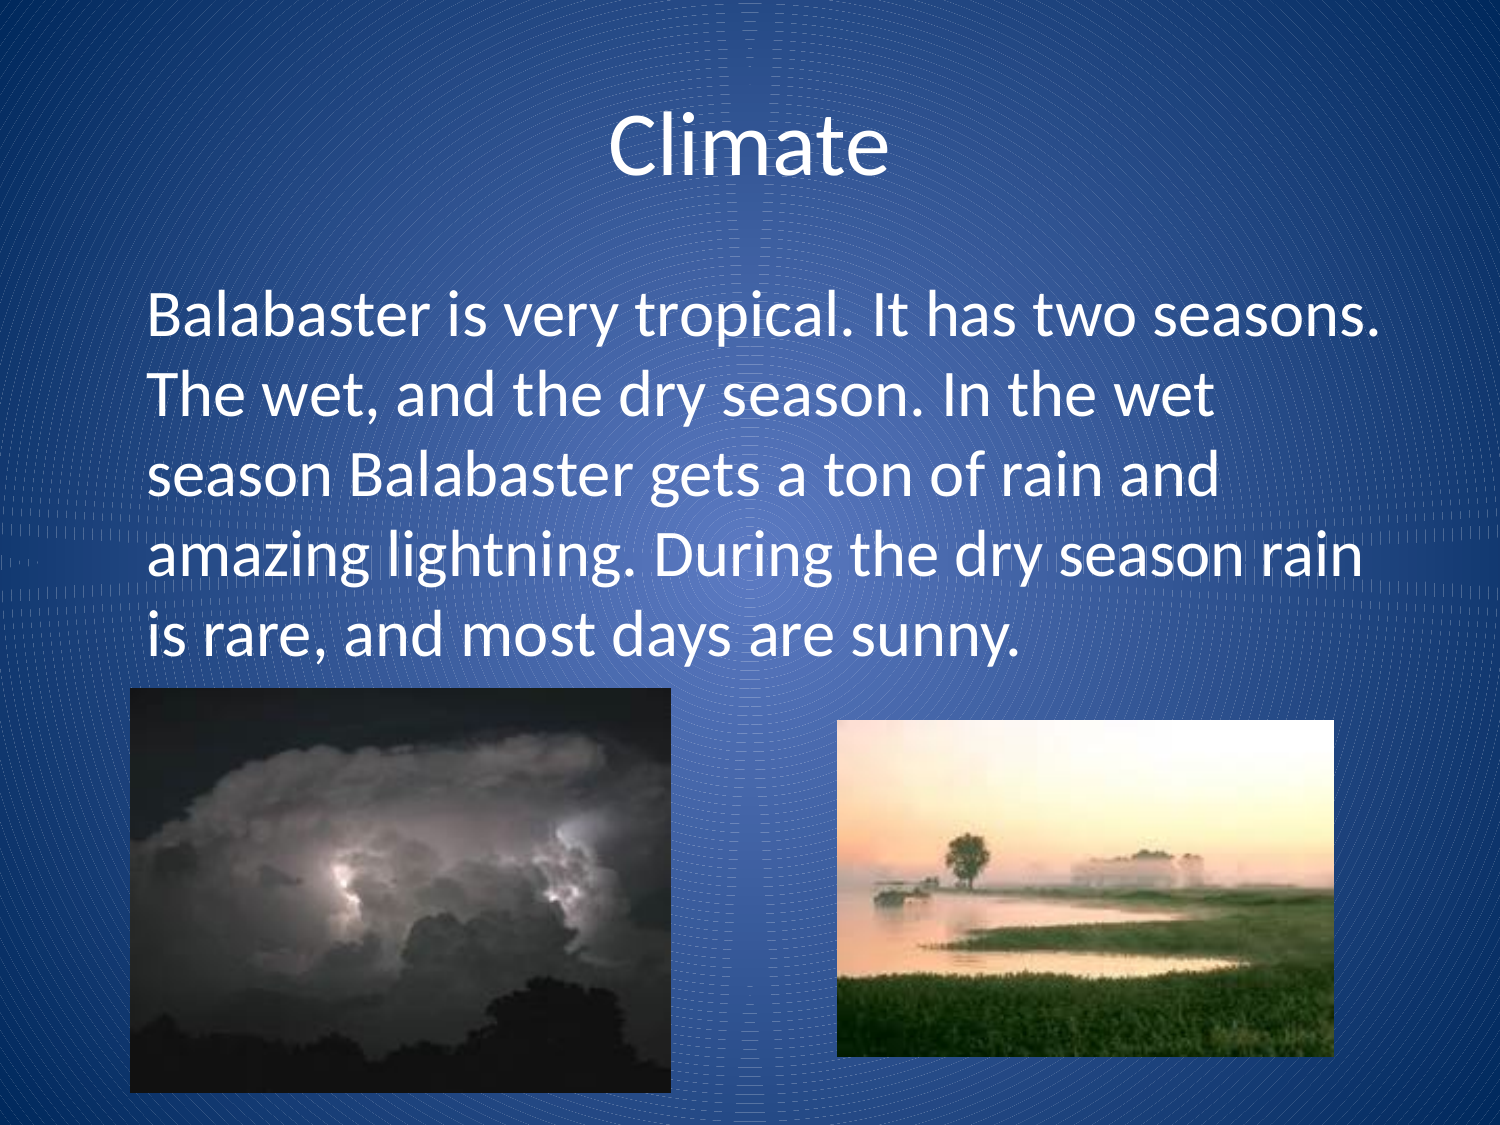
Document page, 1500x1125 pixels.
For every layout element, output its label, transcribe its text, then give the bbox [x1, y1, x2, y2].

list Balabaster is very tropical. It has two seasons. The wet, and the dry season. In the wet season Balabaster gets a ton of rain and amazing lightning. During the dry season rain is rare, and most days are sunny. [75, 262, 1425, 1005]
picture [130, 688, 671, 1093]
title Climate [75, 45, 1425, 233]
picture [837, 720, 1334, 1057]
